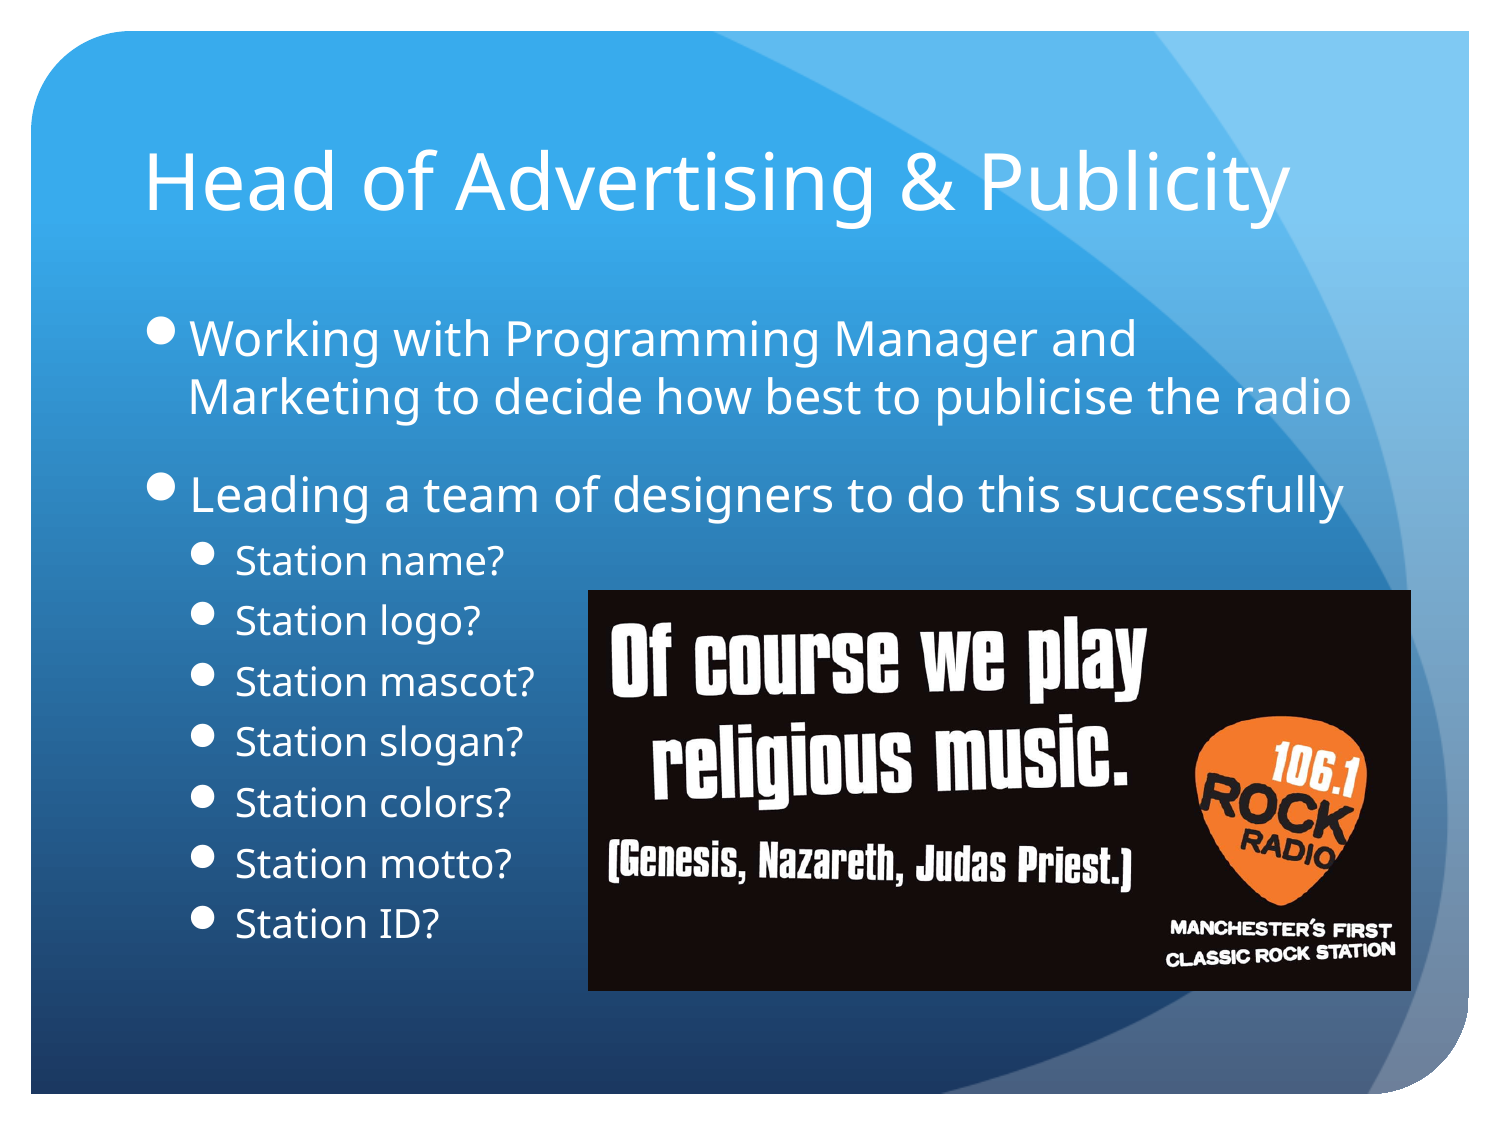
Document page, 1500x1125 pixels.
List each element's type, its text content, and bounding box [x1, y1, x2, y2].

picture [24, 30, 1473, 1094]
title Head of Advertising & Publicity [127, 62, 1372, 234]
list Working with Programming Manager and Marketing to decide how best to publicise the radio Leading a team of designers to do this successfully Station name? Station logo? Station mascot? Station slogan? Station colors? Station motto? Station ID? [127, 299, 1372, 991]
